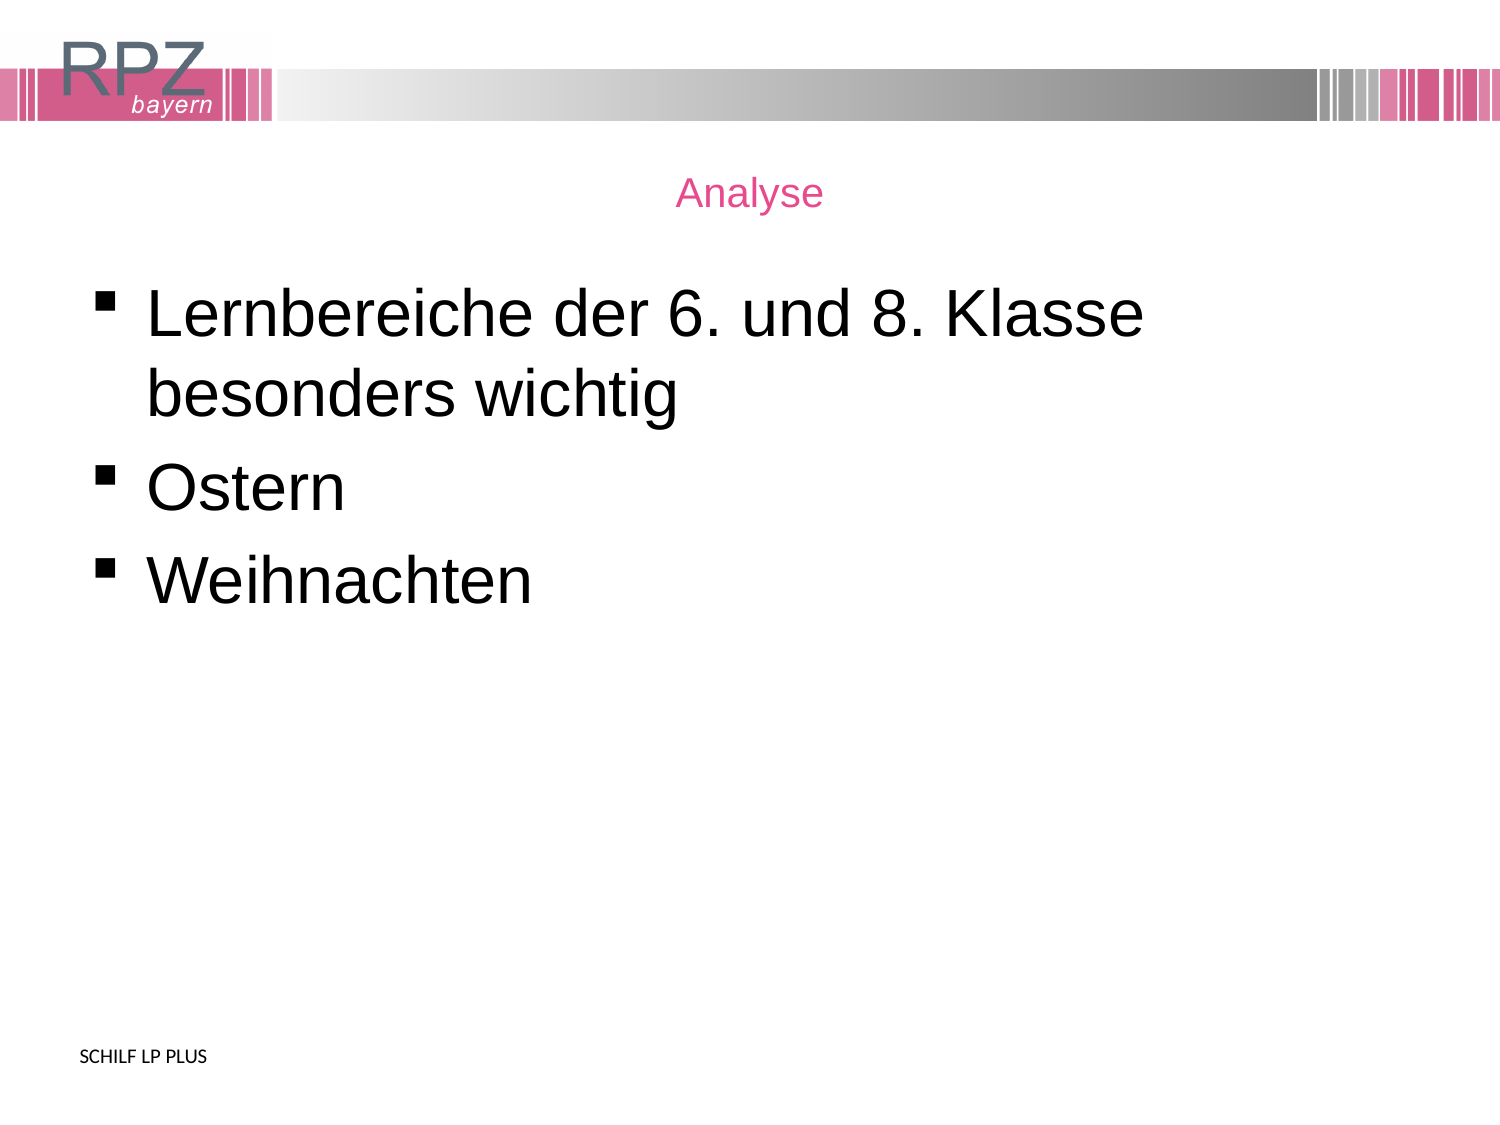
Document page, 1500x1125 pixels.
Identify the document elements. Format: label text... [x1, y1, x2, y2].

picture [1443, 69, 1500, 121]
list Lernbereiche der 6. und 8. Klasse besonders wichtig Ostern Weihnachten [75, 262, 1425, 1005]
picture [1319, 69, 1379, 121]
title Analyse [75, 149, 1425, 233]
picture [0, 31, 272, 121]
picture [1380, 69, 1439, 121]
